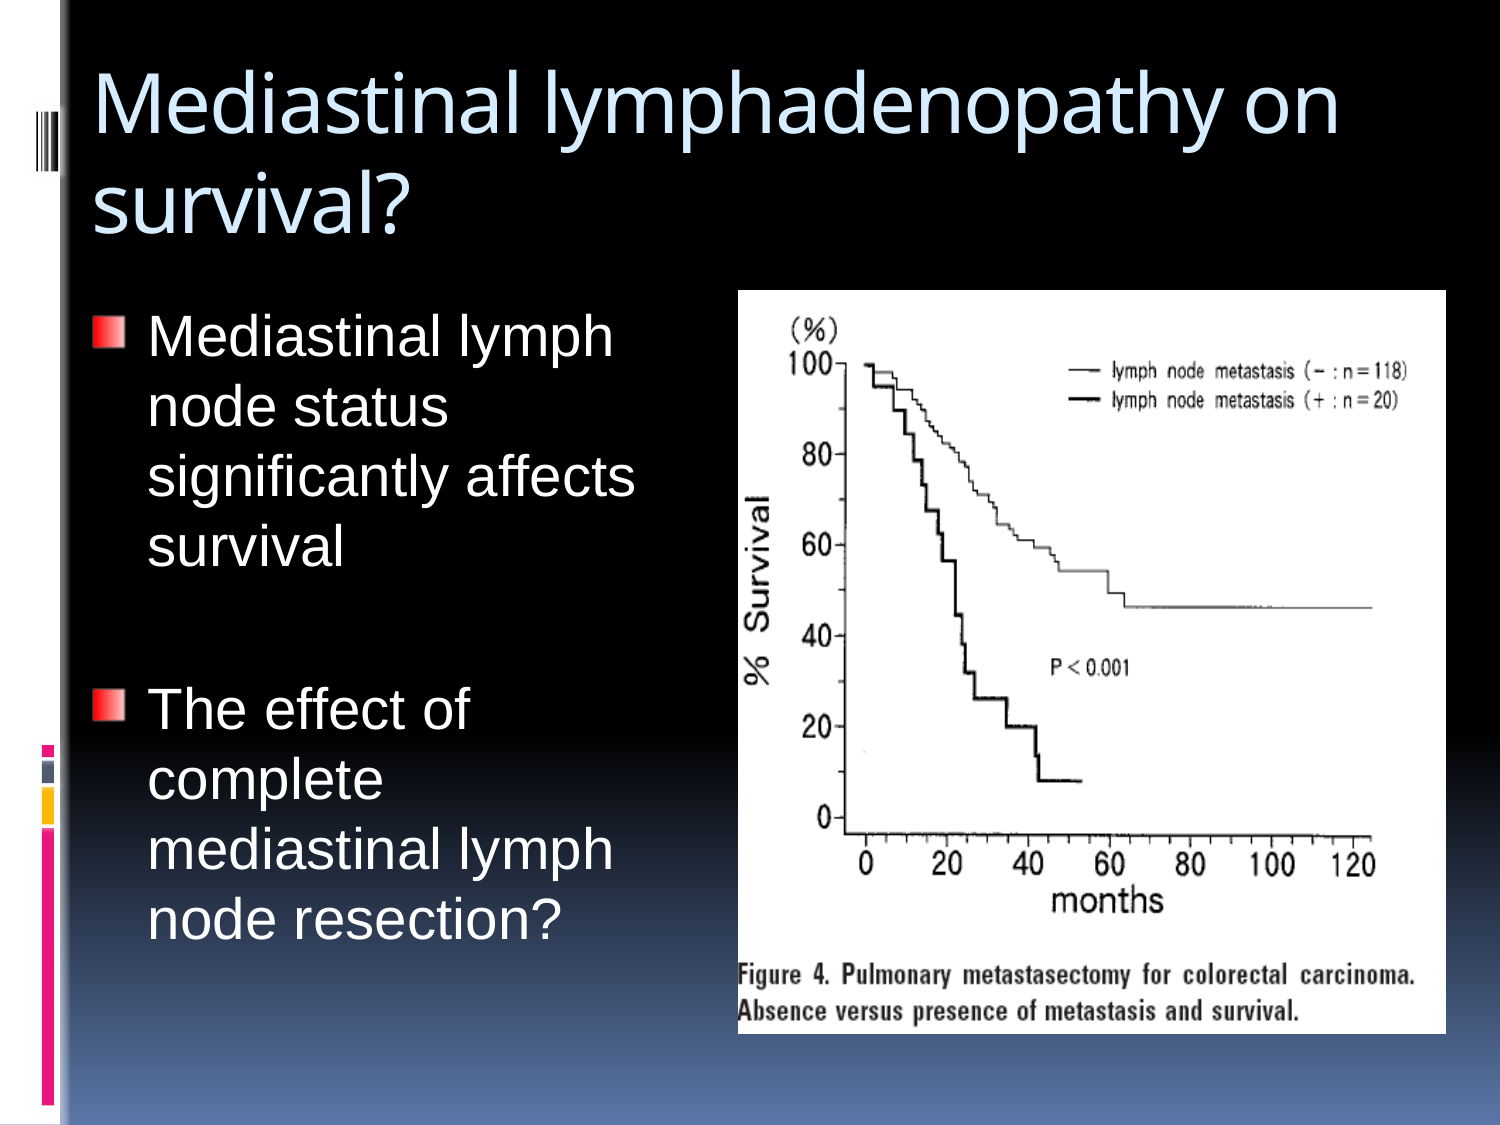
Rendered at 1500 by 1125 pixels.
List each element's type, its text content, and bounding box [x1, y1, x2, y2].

title Mediastinal lymphadenopathy on survival? [76, 42, 1474, 231]
text_box Mediastinal lymph node status significantly affects survival The effect of complete mediastinal lymph node resection? [76, 290, 685, 1034]
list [737, 290, 1446, 1035]
picture [91, 687, 129, 725]
picture [91, 314, 129, 352]
